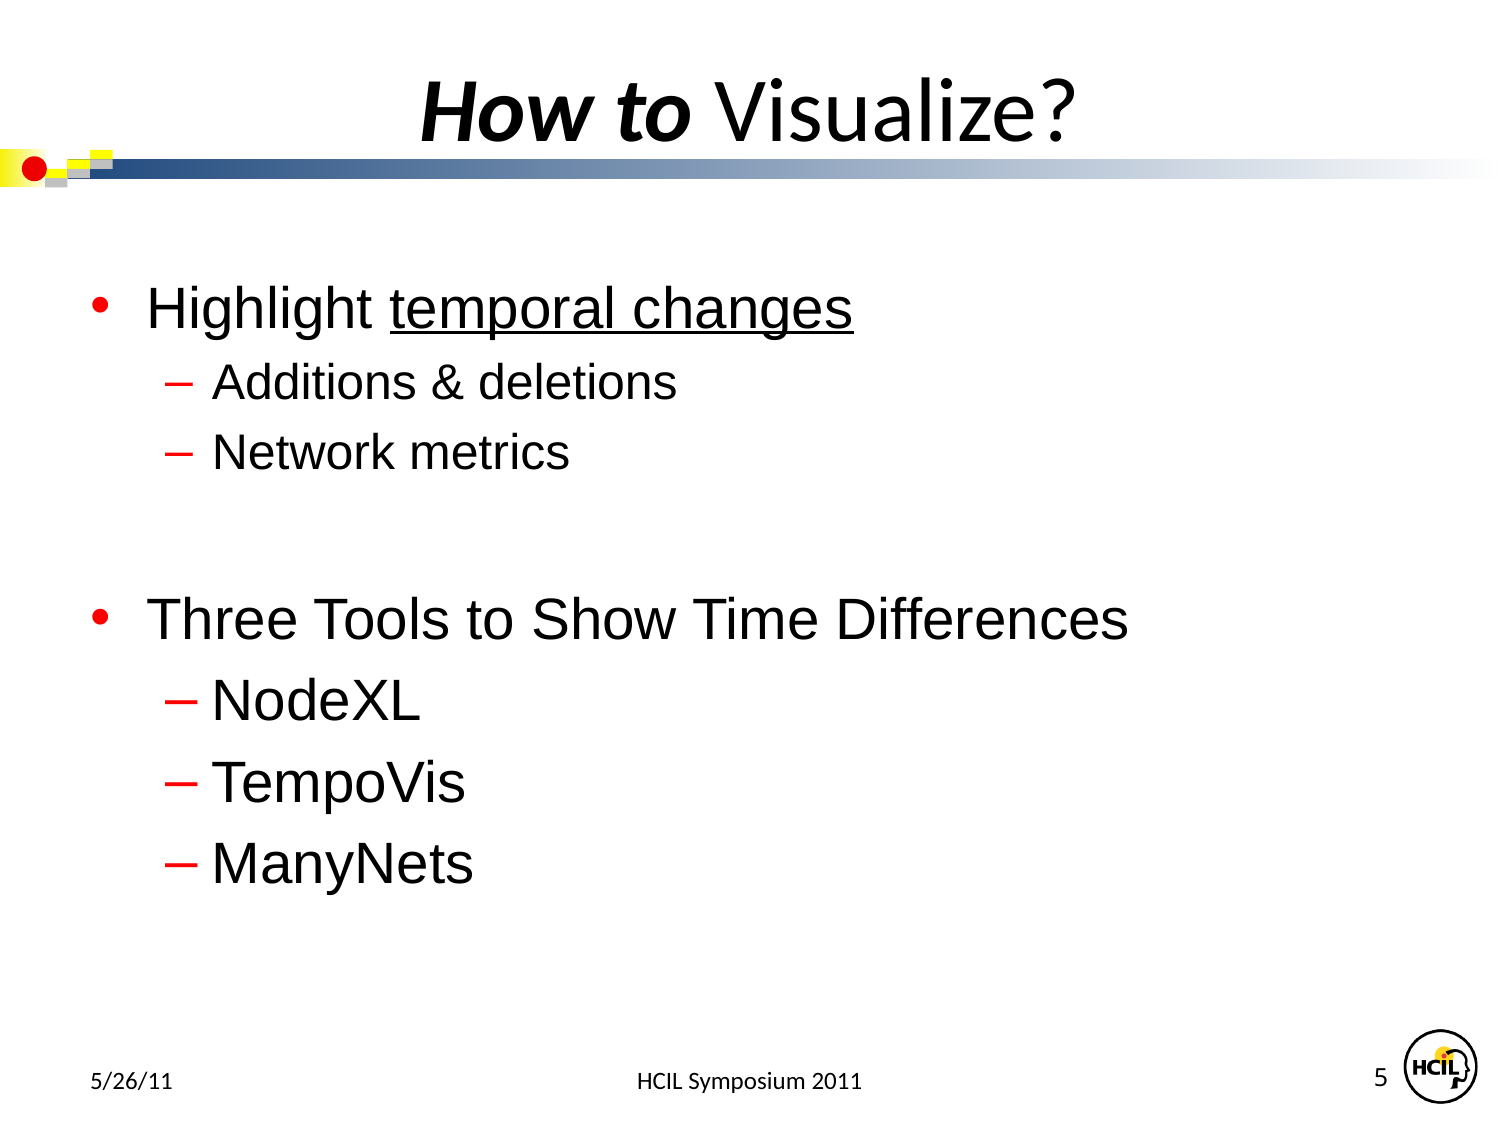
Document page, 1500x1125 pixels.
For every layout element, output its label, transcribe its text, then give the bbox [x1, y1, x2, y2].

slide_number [74, 1042, 426, 1103]
title How to Visualize? [75, 45, 1425, 166]
slide_number 4 [1074, 1042, 1404, 1103]
picture [1403, 1029, 1478, 1104]
footer HCIL Symposium 2011 [512, 1042, 988, 1103]
list Highlight temporal changes Additions & deletions Network metrics Three Tools to Show Time Differences NodeXL TempoVis ManyNets [75, 262, 1425, 1005]
